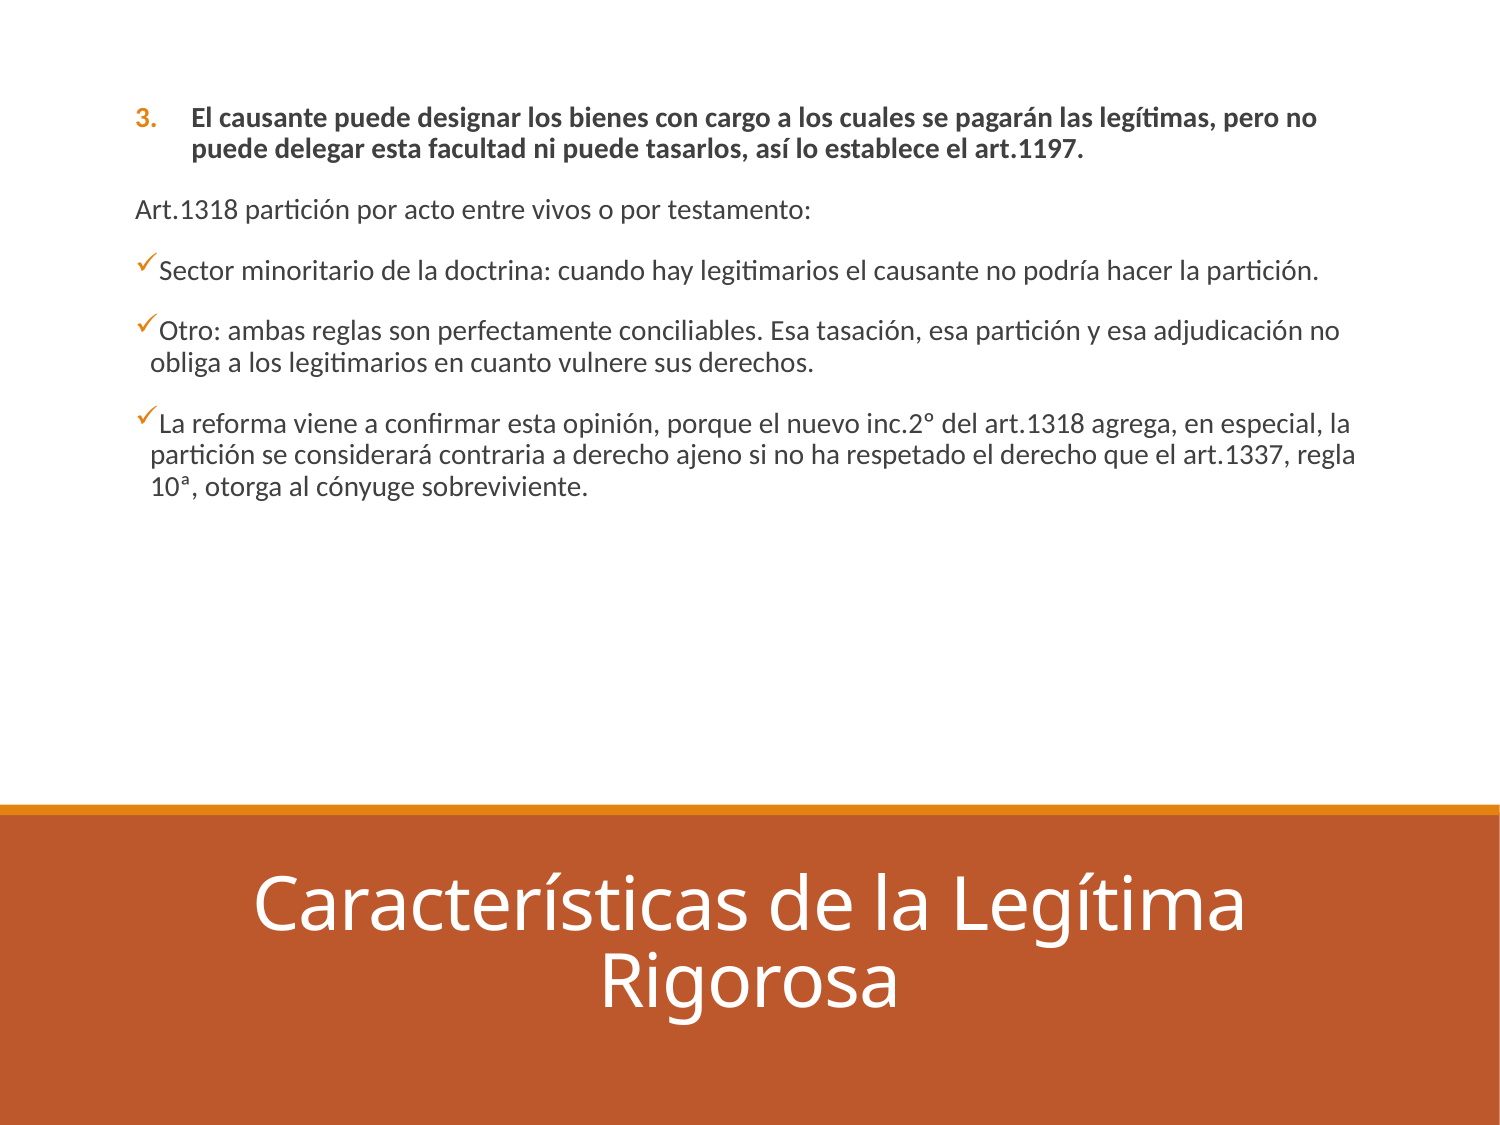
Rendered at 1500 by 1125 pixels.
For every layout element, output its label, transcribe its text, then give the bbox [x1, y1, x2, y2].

text_box [0, 0, 1500, 803]
title Características de la Legítima Rigorosa [131, 861, 1369, 1031]
text_box [0, 803, 1500, 816]
text_box [0, 816, 1500, 1125]
list El causante puede designar los bienes con cargo a los cuales se pagarán las legítimas, pero no puede delegar esta facultad ni puede tasarlos, así lo establece el art.1197. Art.1318 partición por acto entre vivos o por testamento: Sector minoritario de la doctrina: cuando hay legitimarios el causante no podría hacer la partición. Otro: ambas reglas son perfectamente conciliables. Esa tasación, esa partición y esa adjudicación no obliga a los legitimarios en cuanto vulnere sus derechos. La reforma viene a confirmar esta opinión, porque el nuevo inc.2º del art.1318 agrega, en especial, la partición se considerará contraria a derecho ajeno si no ha respetado el derecho que el art.1337, regla 10ª, otorga al cónyuge sobreviviente. [135, 94, 1369, 748]
